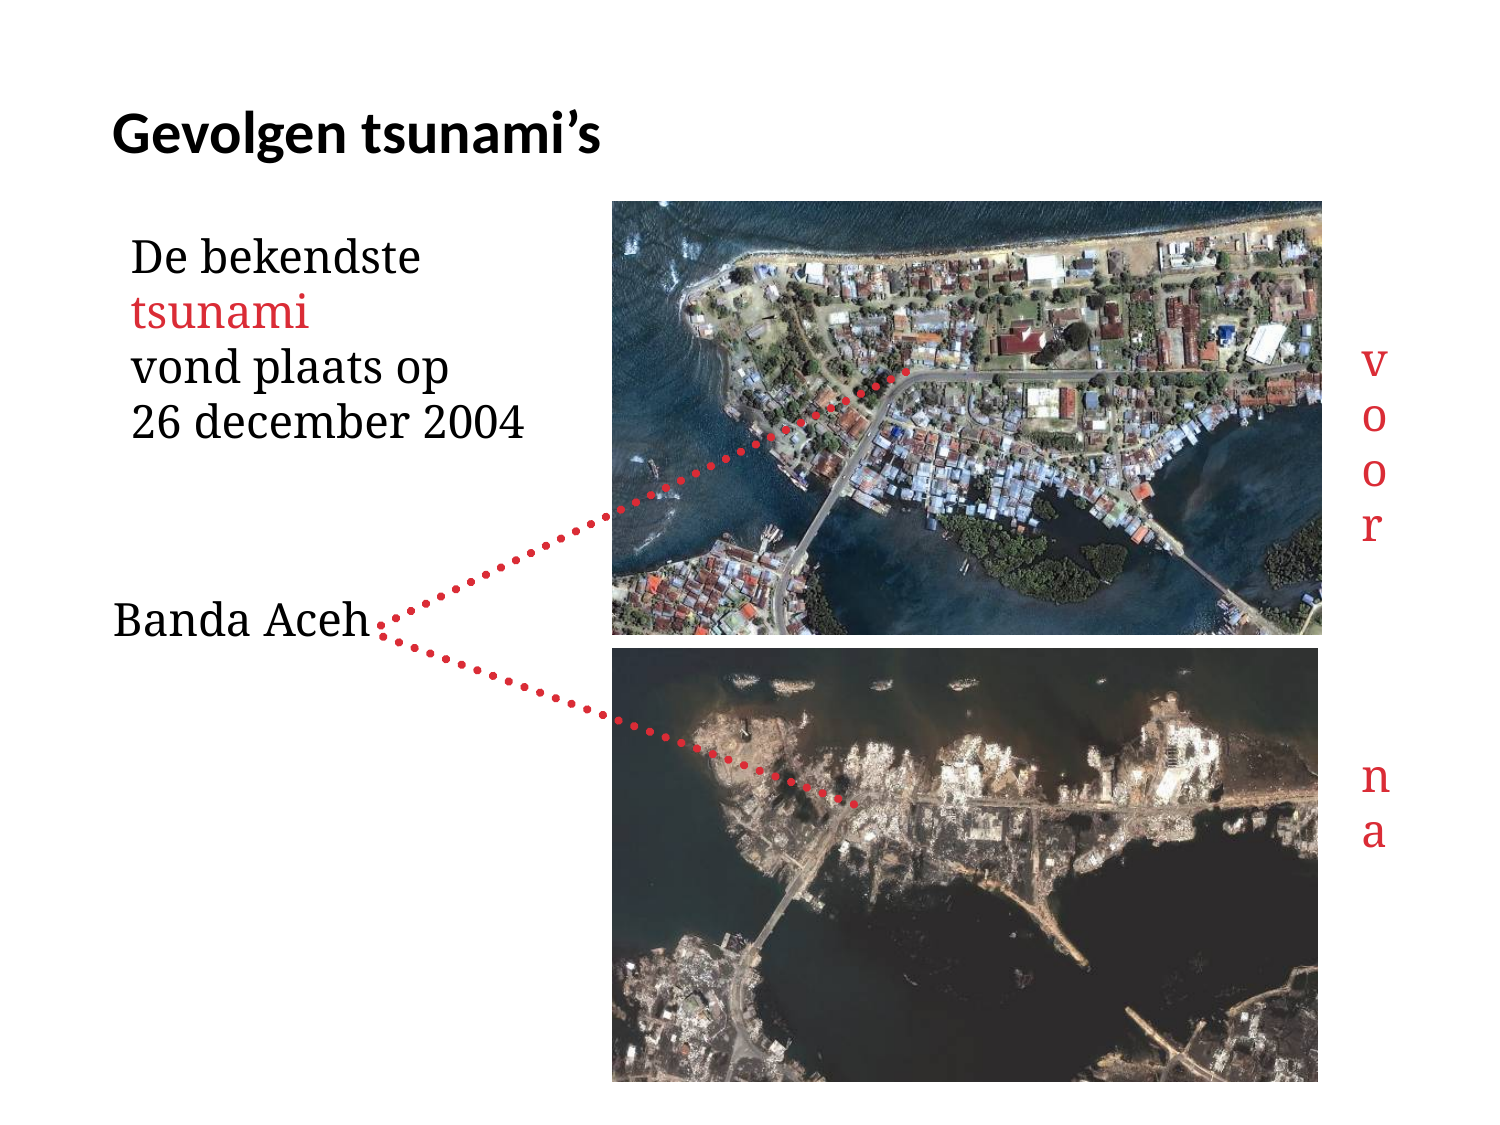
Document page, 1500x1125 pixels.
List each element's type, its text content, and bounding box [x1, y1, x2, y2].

text_box Gevolgen tsunami’s [90, 81, 865, 177]
picture [612, 201, 1322, 635]
picture [612, 648, 1318, 1082]
text_box Banda Aceh [90, 579, 421, 657]
text_box na [1339, 735, 1409, 868]
text_box De bekendste tsunami vond plaats op 26 december 2004 [108, 216, 607, 459]
text_box voor [1339, 320, 1396, 562]
